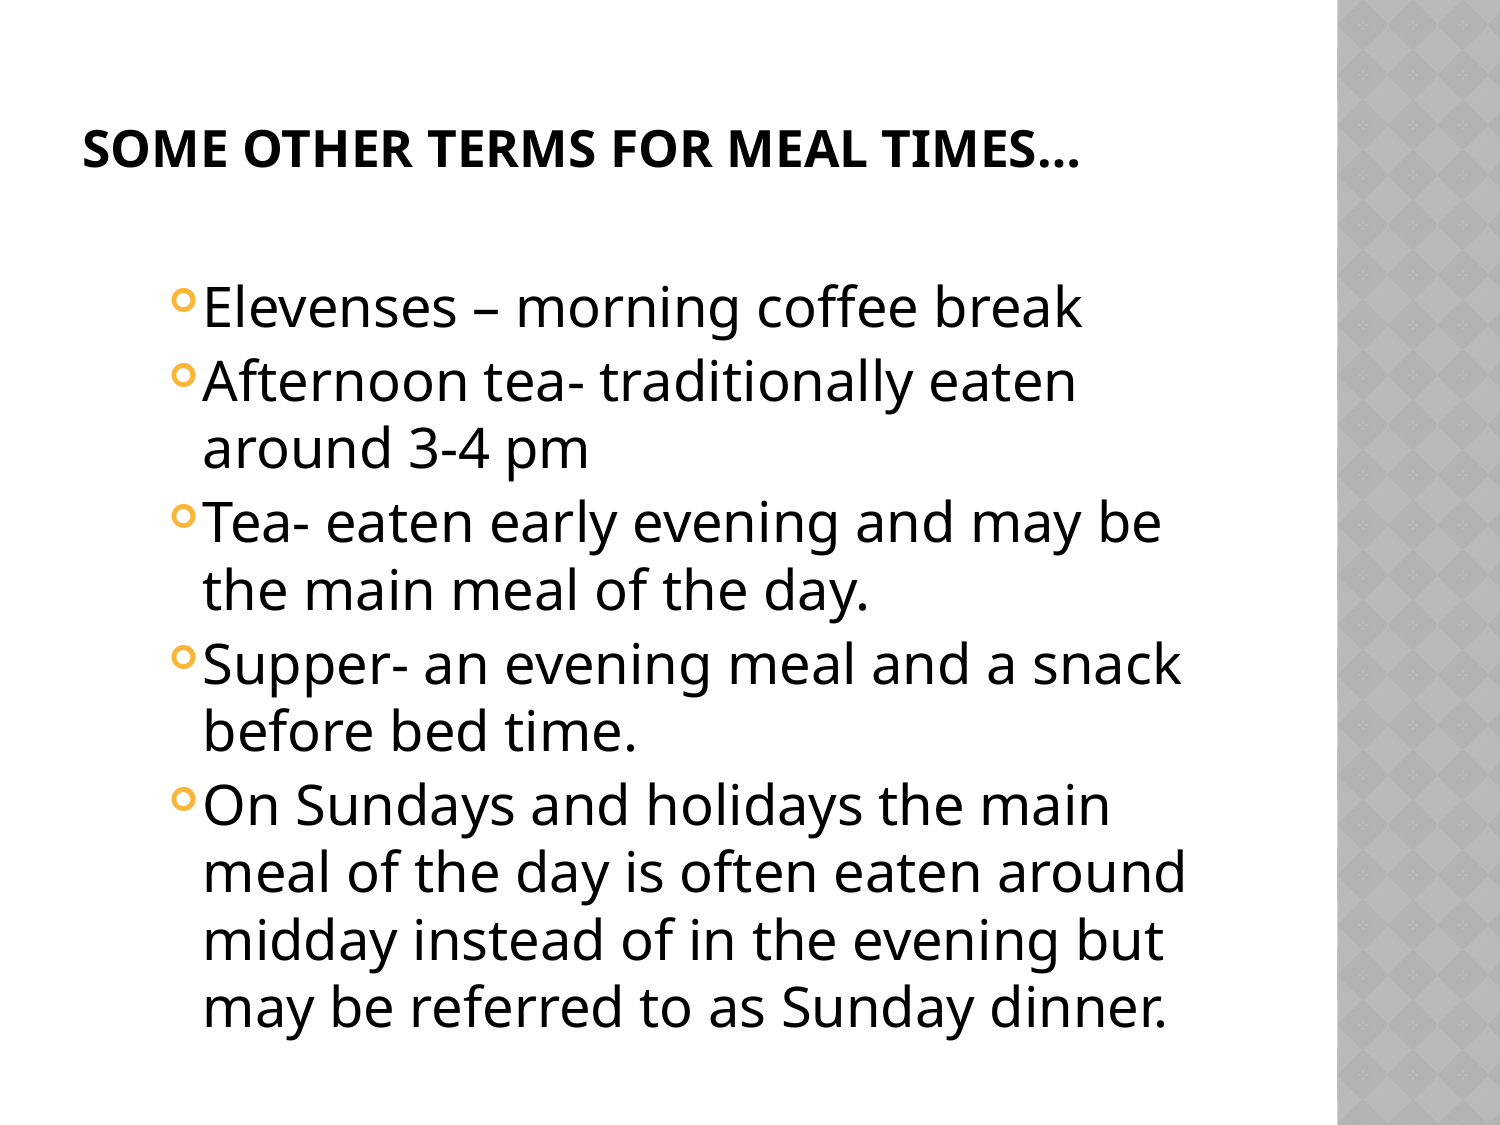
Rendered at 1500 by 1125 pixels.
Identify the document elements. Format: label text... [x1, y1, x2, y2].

list Elevenses – morning coffee break Afternoon tea- traditionally eaten around 3-4 pm Tea- eaten early evening and may be the main meal of the day. Supper- an evening meal and a snack before bed time. On Sundays and holidays the main meal of the day is often eaten around midday instead of in the evening but may be referred to as Sunday dinner. [75, 264, 1263, 1059]
title Some other terms for meal times… [75, 52, 1263, 240]
